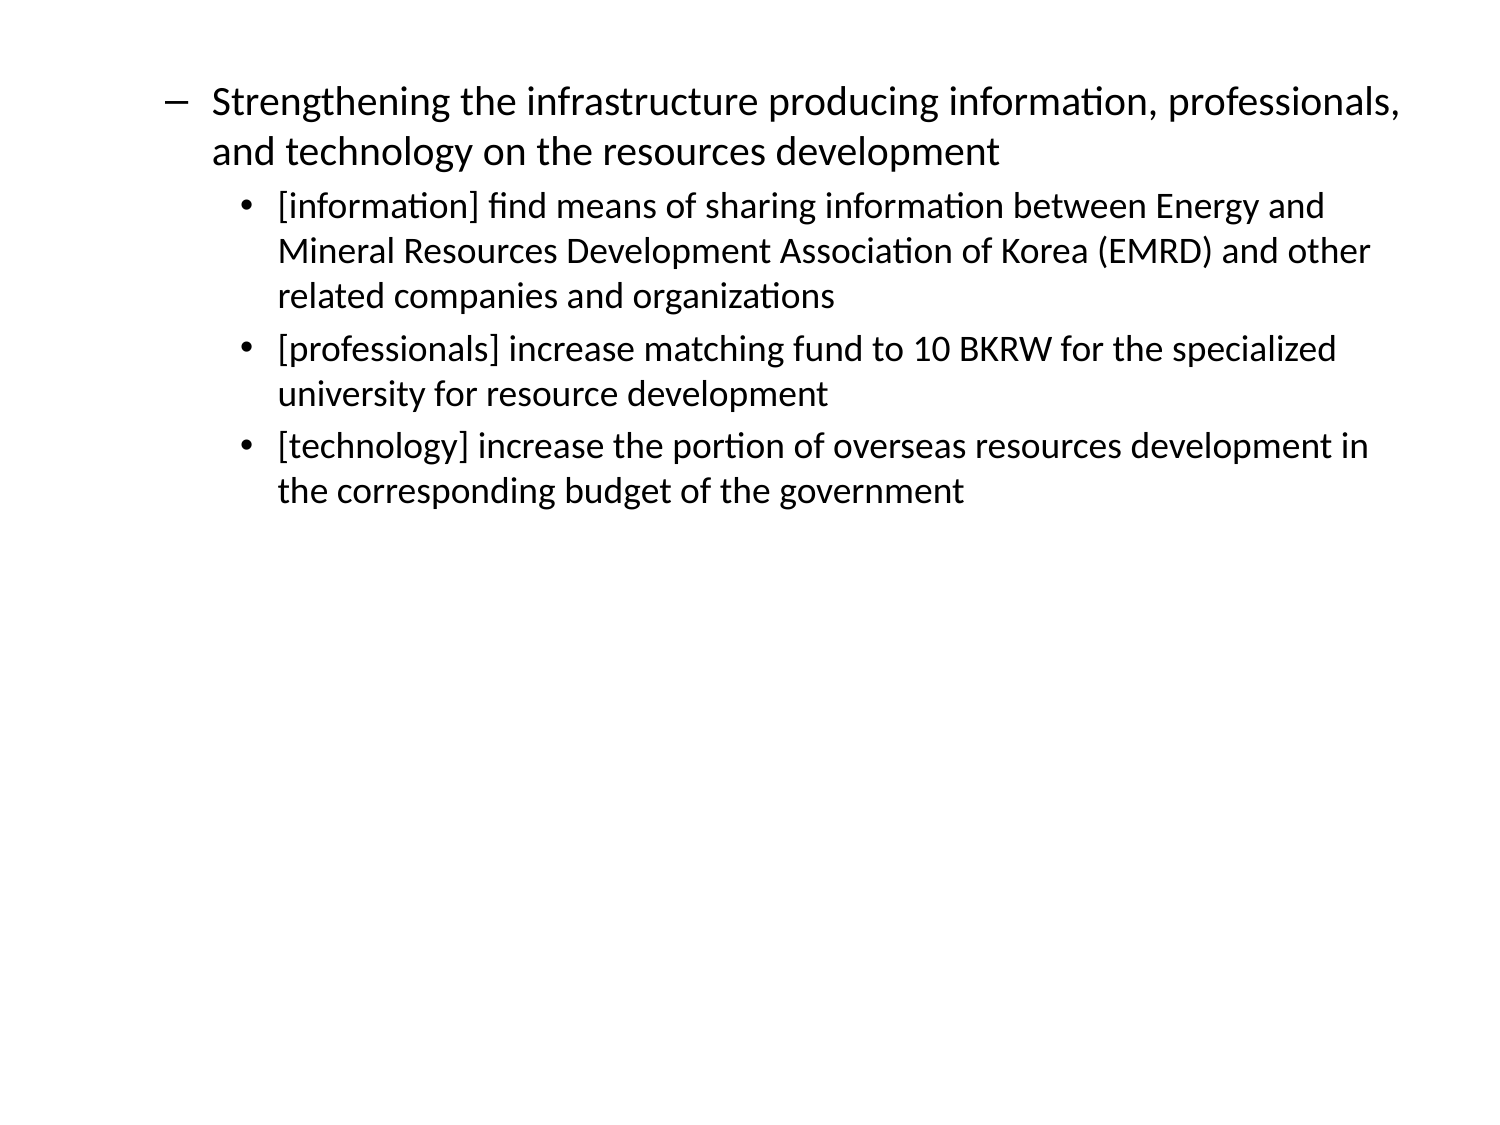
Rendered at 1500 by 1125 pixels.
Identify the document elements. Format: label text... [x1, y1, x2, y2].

list Strengthening the infrastructure producing information, professionals, and technology on the resources development [information] find means of sharing information between Energy and Mineral Resources Development Association of Korea (EMRD) and other related companies and organizations [professionals] increase matching fund to 10 BKRW for the specialized university for resource development [technology] increase the portion of overseas resources development in the corresponding budget of the government [75, 66, 1425, 1059]
